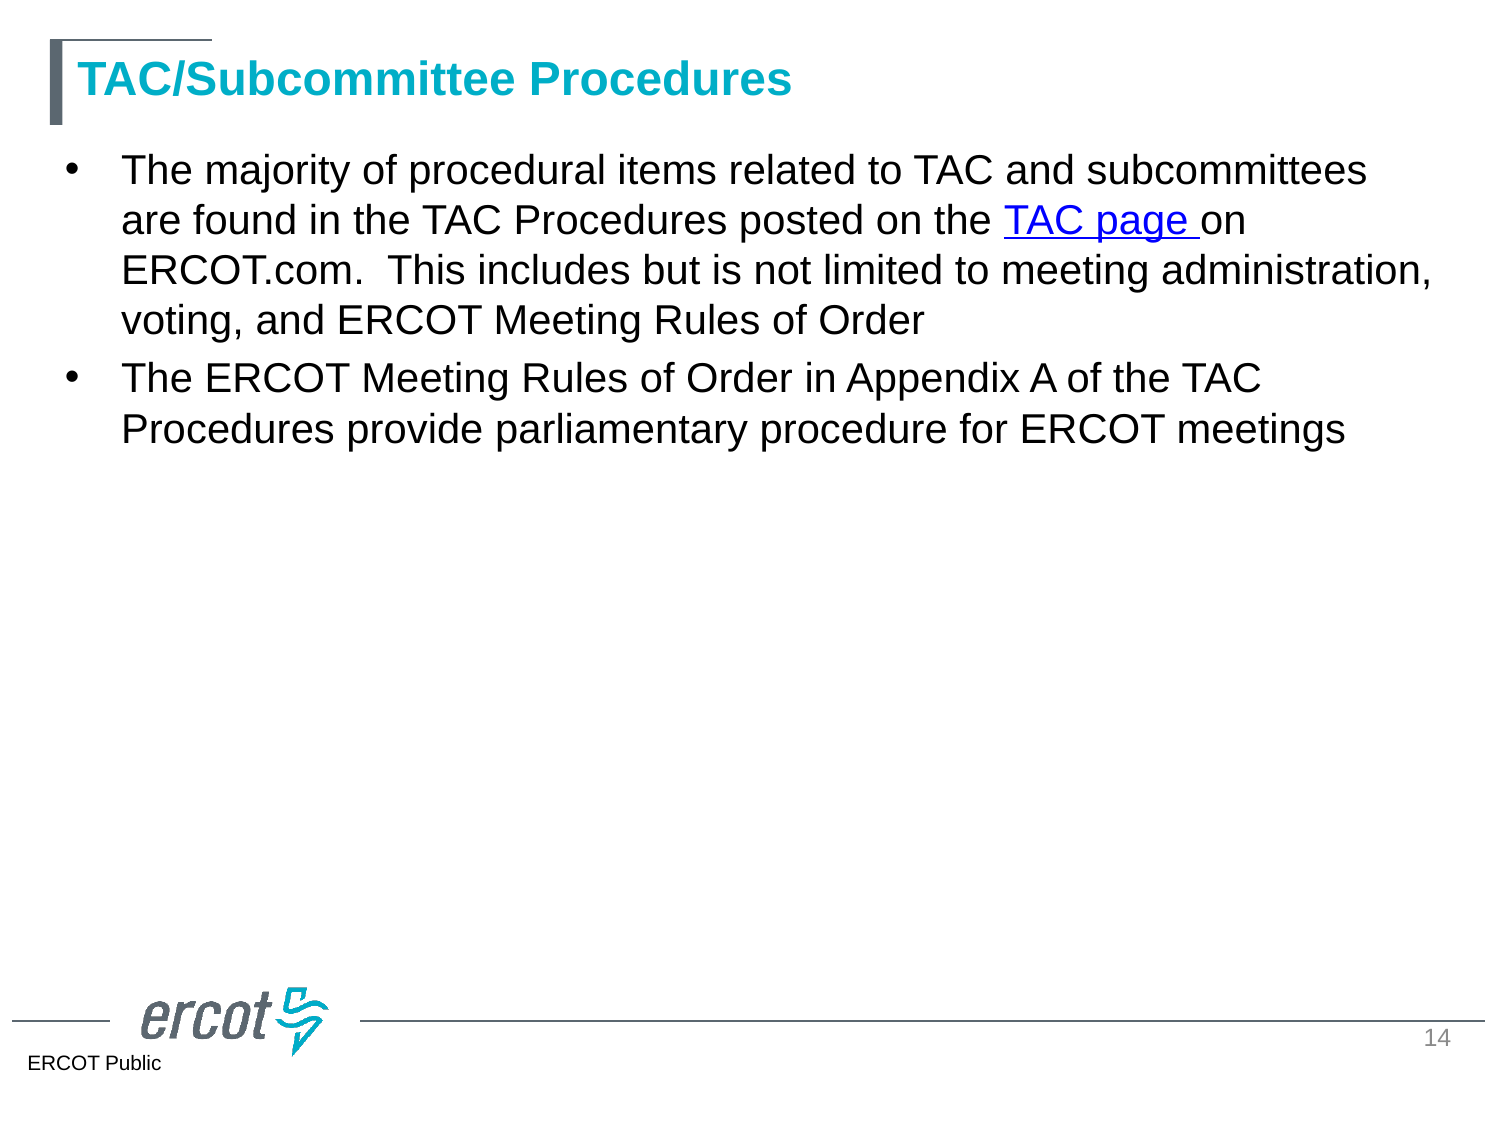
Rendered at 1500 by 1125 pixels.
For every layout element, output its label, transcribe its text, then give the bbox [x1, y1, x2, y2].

slide_number 14 [1387, 1012, 1488, 1062]
title TAC/Subcommittee Procedures [62, 39, 1450, 134]
picture [137, 1013, 332, 1059]
list The majority of procedural items related to TAC and subcommittees are found in the TAC Procedures posted on the TAC page on ERCOT.com. This includes but is not limited to meeting administration, voting, and ERCOT Meeting Rules of Order The ERCOT Meeting Rules of Order in Appendix A of the TAC Procedures provide parliamentary procedure for ERCOT meetings [50, 135, 1450, 1013]
